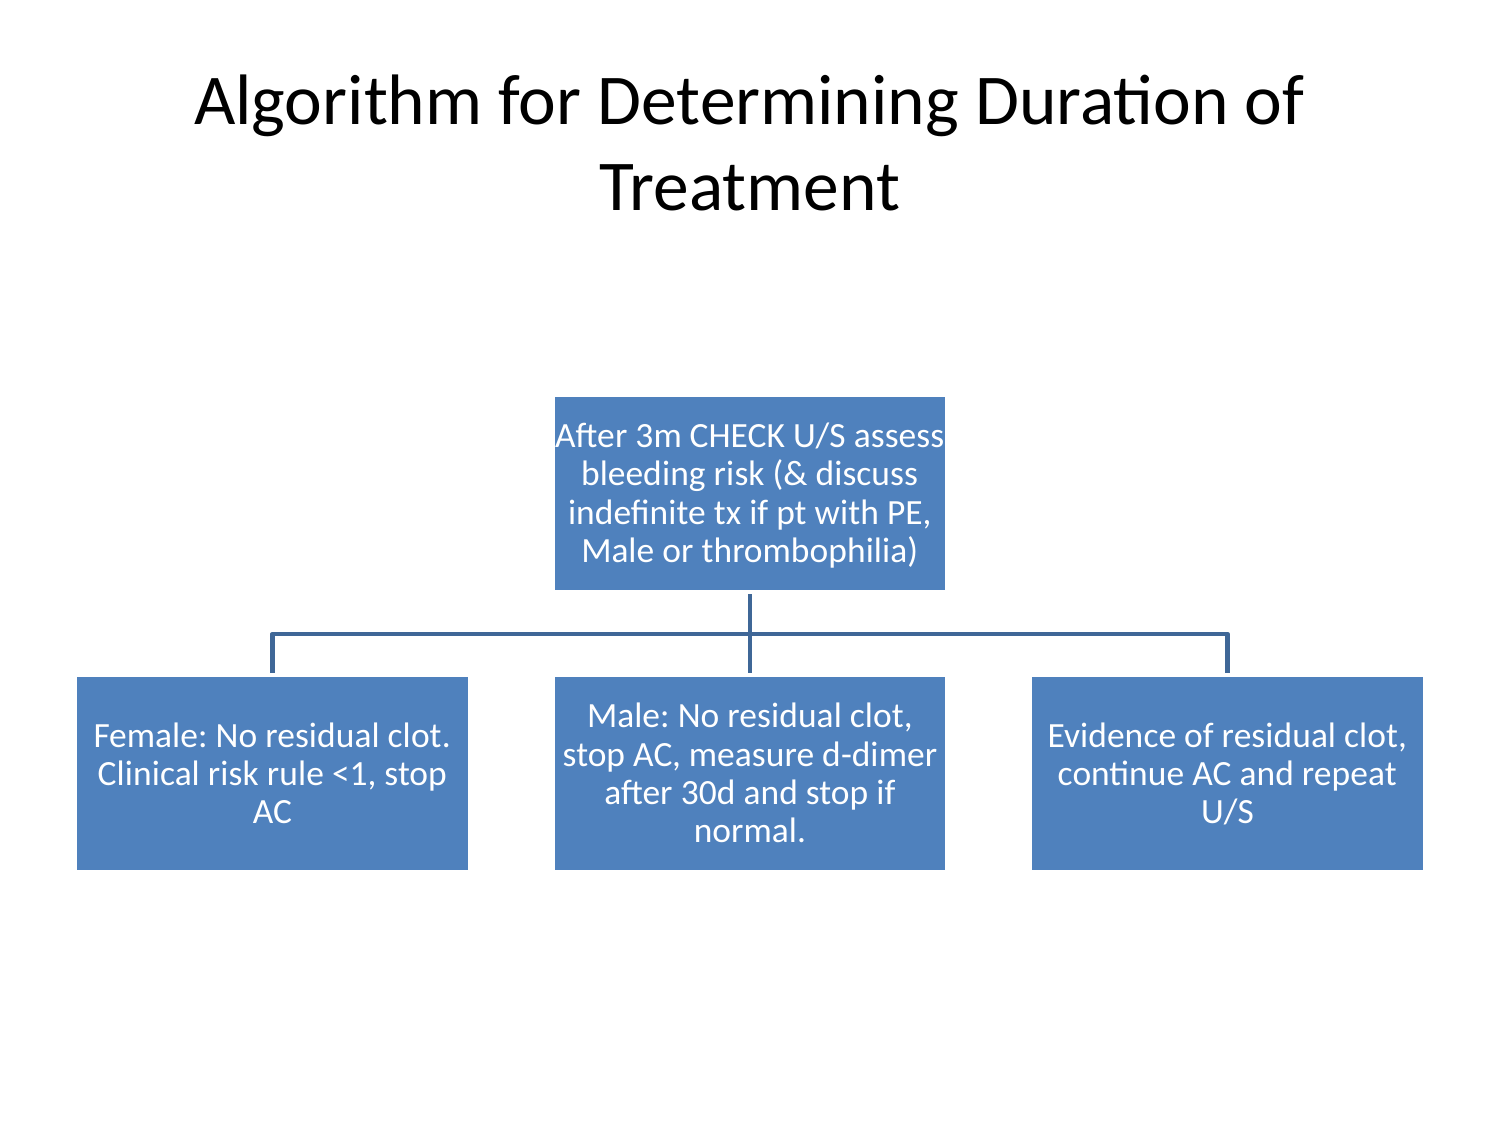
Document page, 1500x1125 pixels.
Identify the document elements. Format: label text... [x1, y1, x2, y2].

title Algorithm for Determining Duration of Treatment [75, 45, 1425, 233]
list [74, 262, 1426, 1006]
